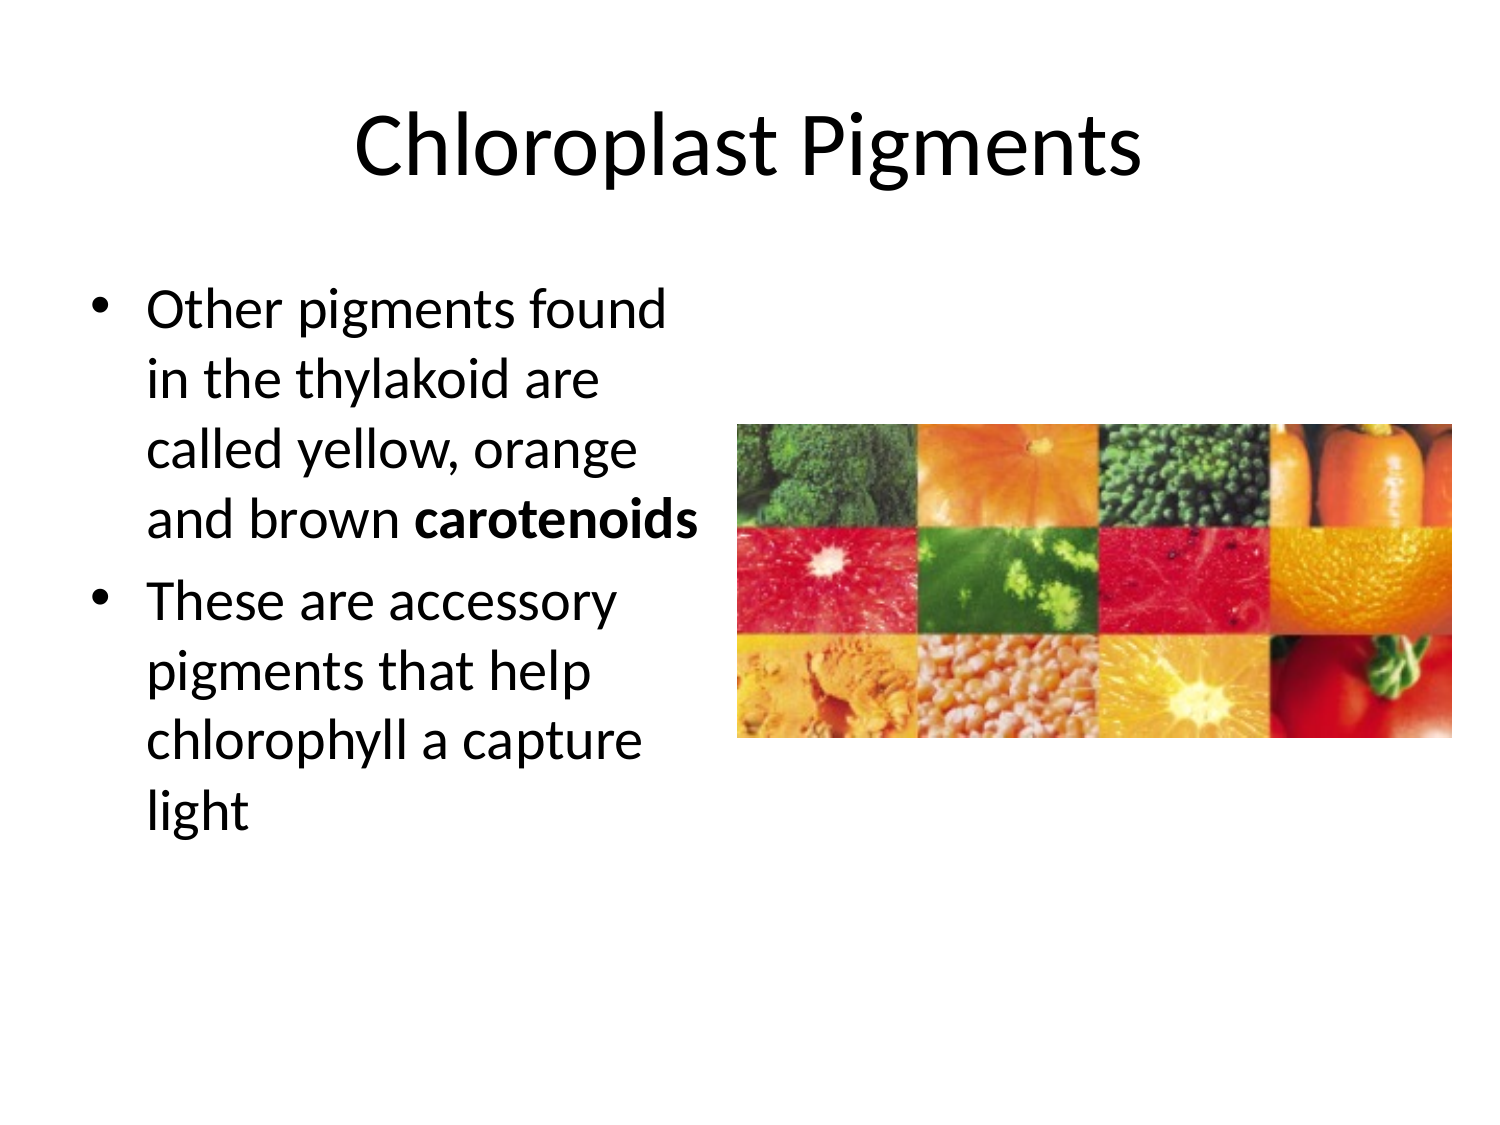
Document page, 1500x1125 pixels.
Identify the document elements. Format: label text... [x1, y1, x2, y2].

title Chloroplast Pigments [75, 45, 1425, 233]
list Other pigments found in the thylakoid are called yellow, orange and brown carotenoids These are accessory pigments that help chlorophyll a capture light [75, 262, 738, 1005]
picture [737, 424, 1453, 738]
